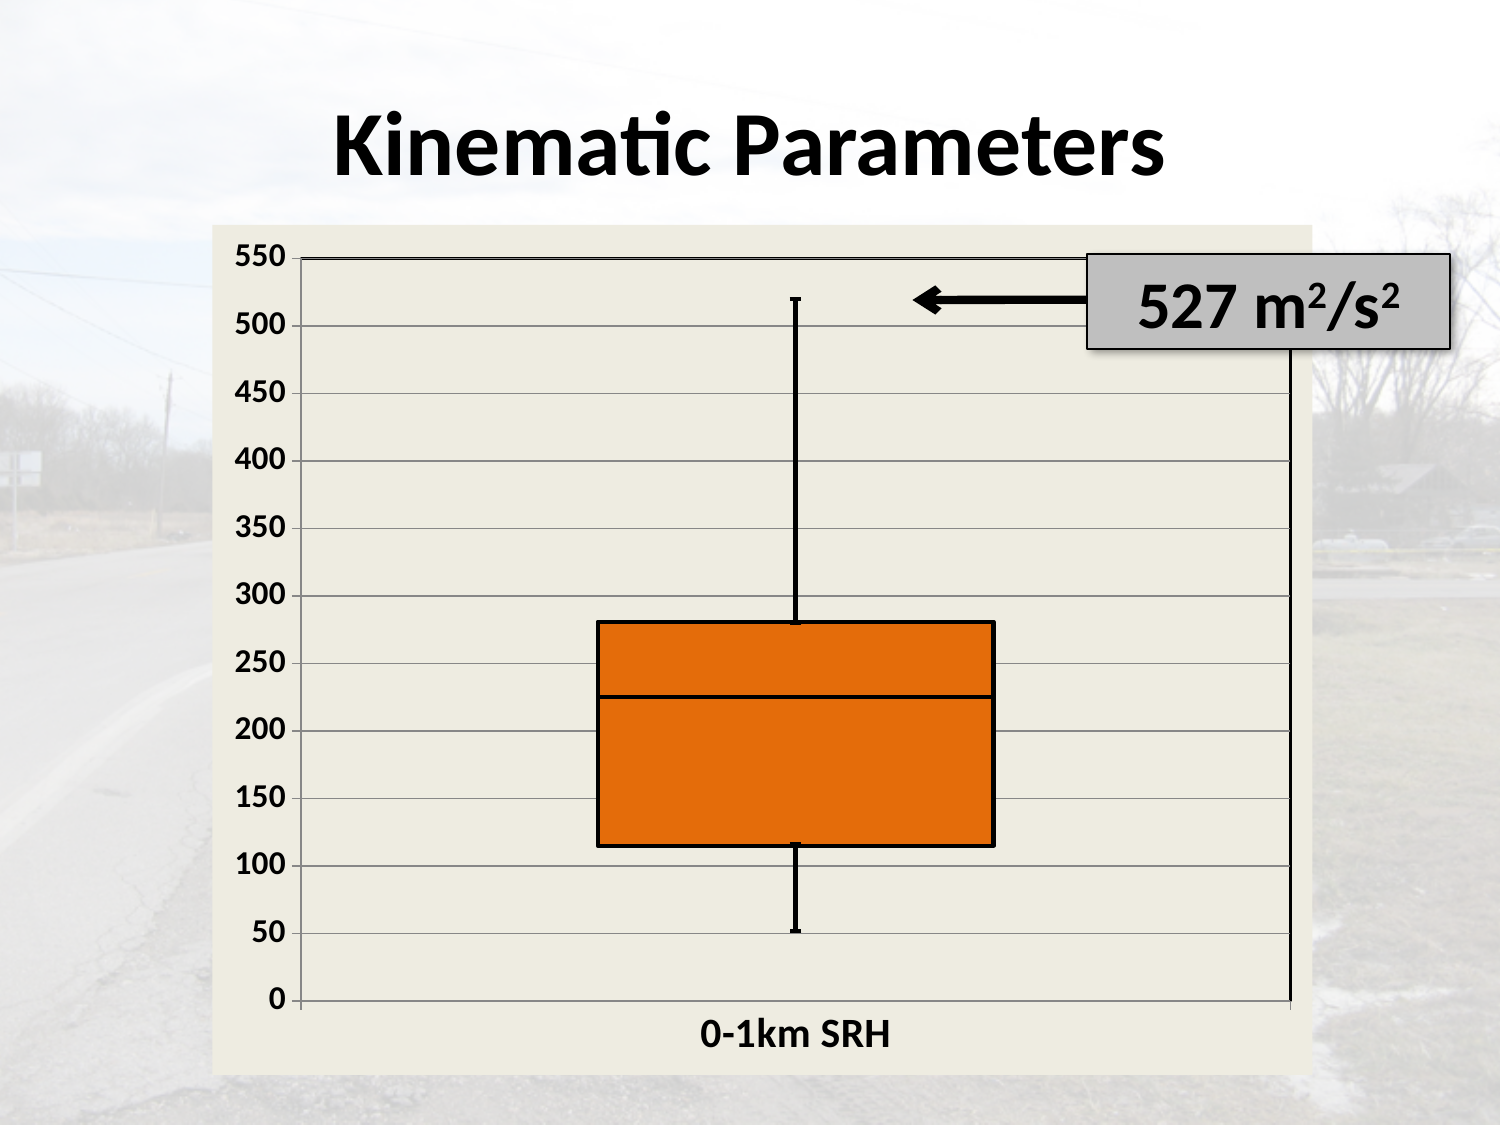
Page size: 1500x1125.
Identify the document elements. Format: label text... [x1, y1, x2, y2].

title Kinematic Parameters [75, 45, 1425, 233]
chart [212, 224, 1313, 1076]
text_box 527 m2/s2 [1316, 253, 1450, 349]
